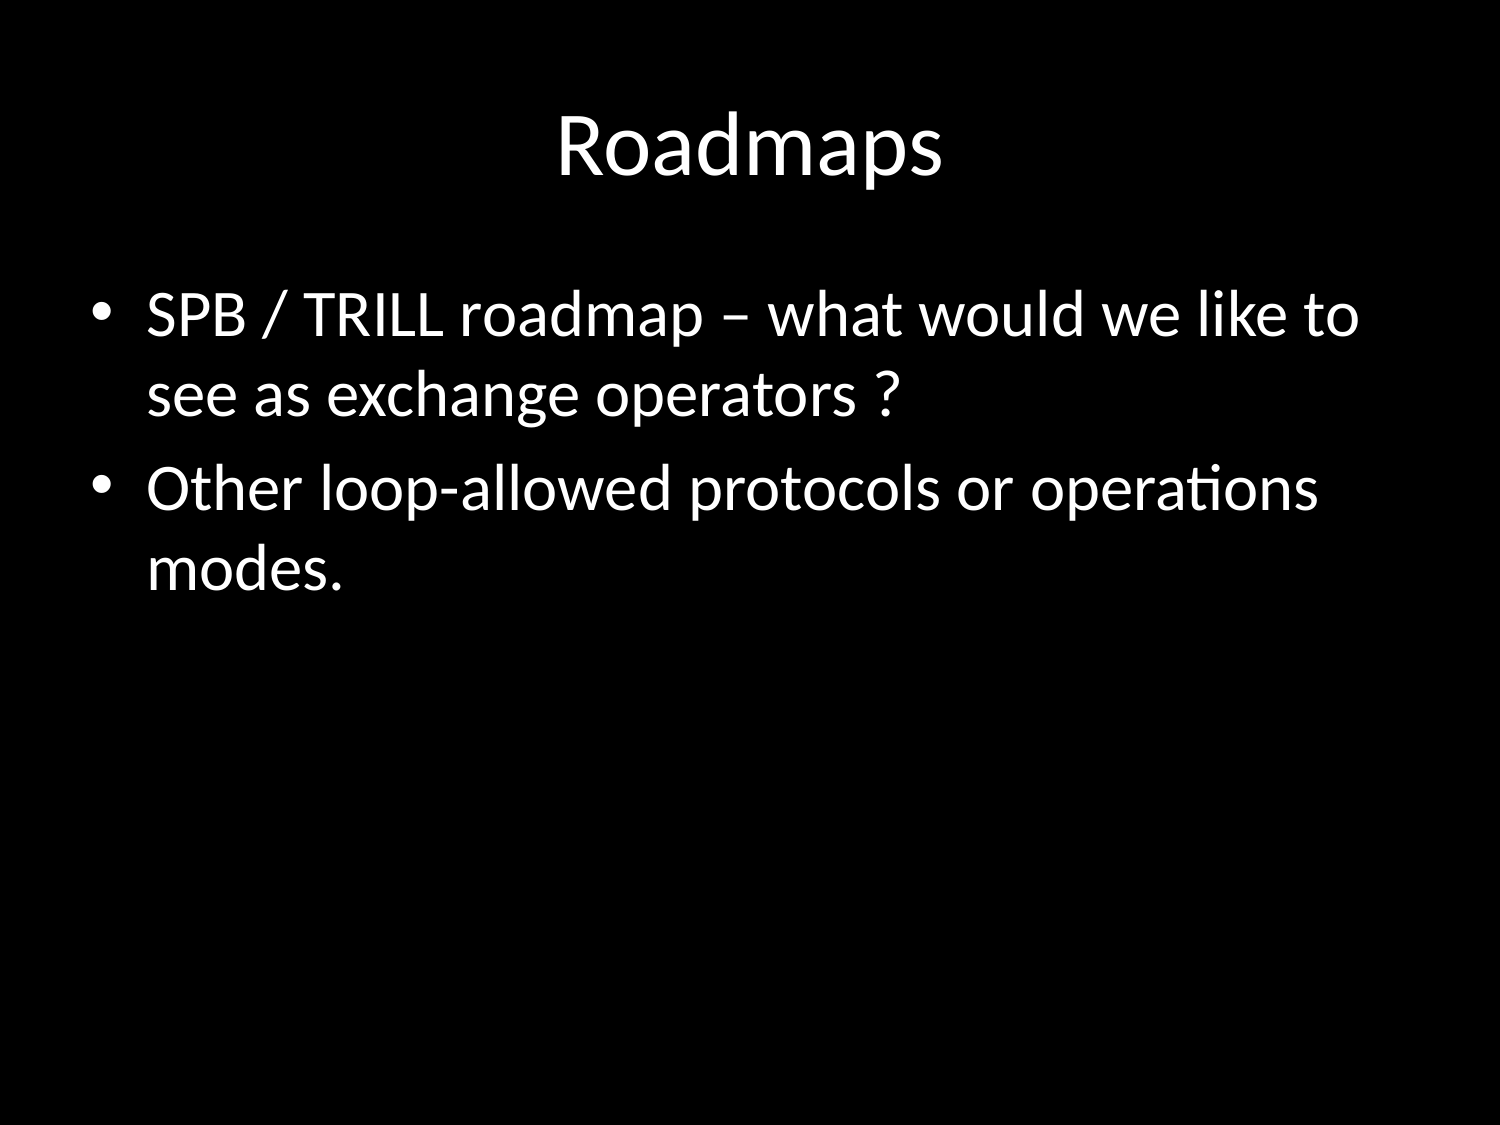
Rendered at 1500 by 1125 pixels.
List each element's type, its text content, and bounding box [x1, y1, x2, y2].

title Roadmaps [75, 45, 1425, 233]
list SPB / TRILL roadmap – what would we like to see as exchange operators ? Other loop-allowed protocols or operations modes. [75, 262, 1425, 1005]
